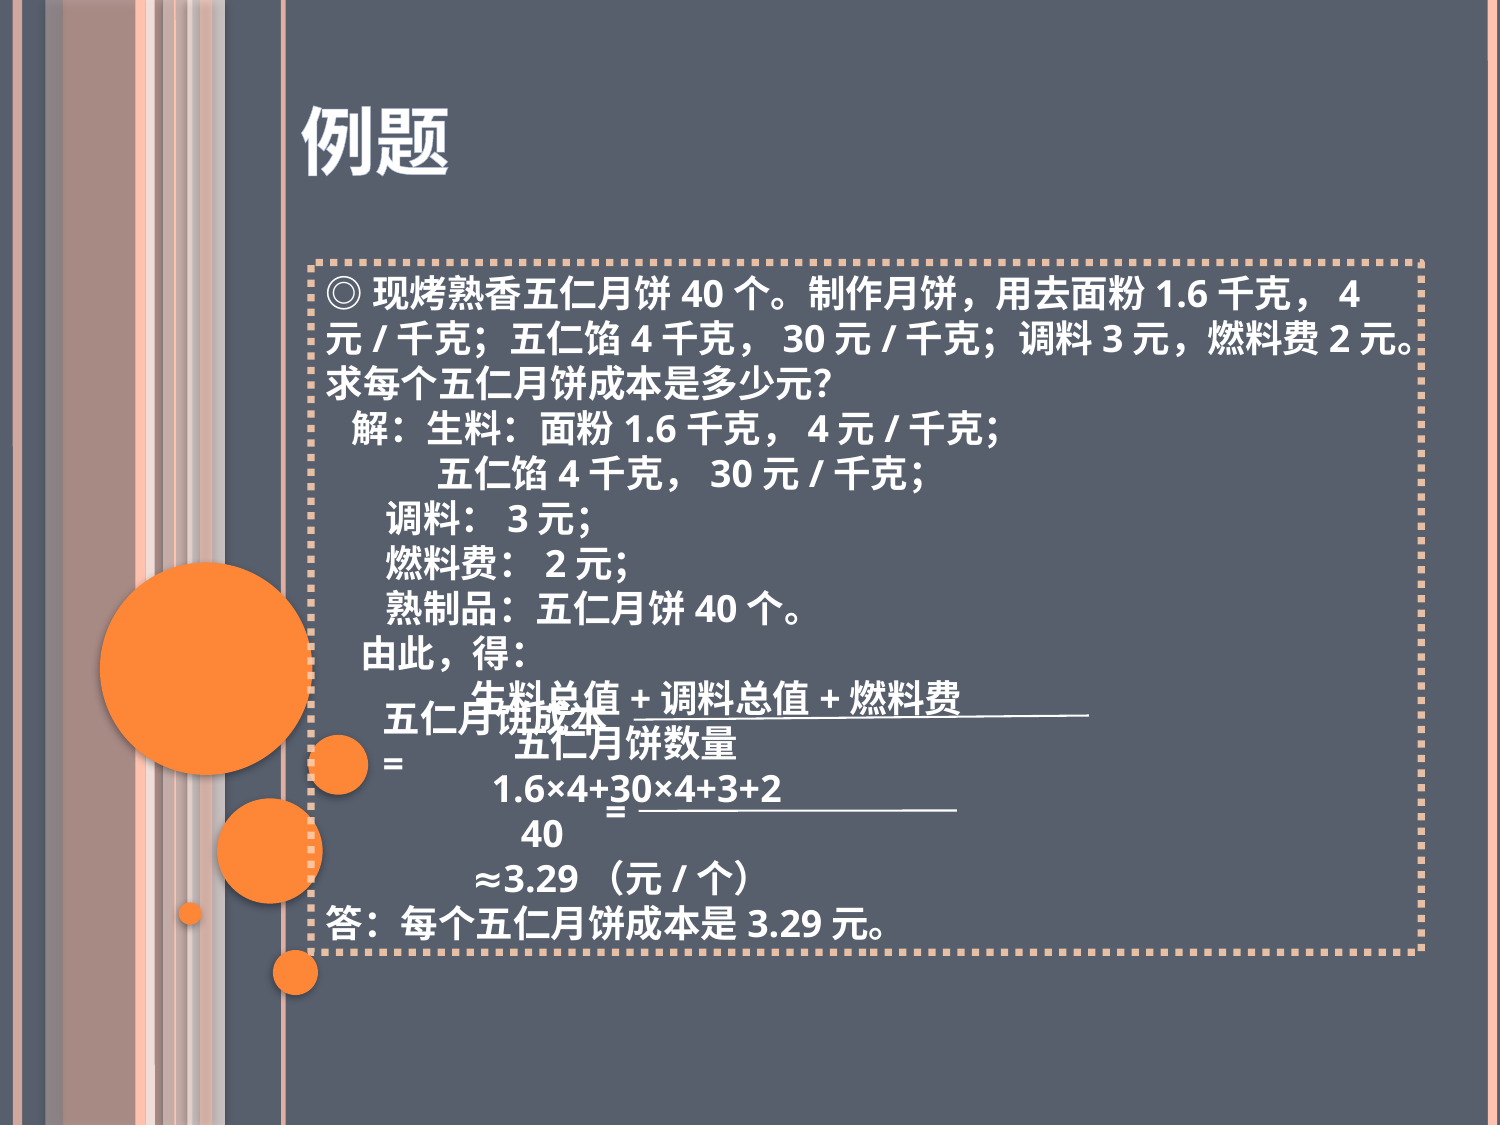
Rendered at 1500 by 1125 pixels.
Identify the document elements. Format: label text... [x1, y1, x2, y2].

text_box 例题 [284, 86, 466, 192]
text_box = [359, 780, 642, 841]
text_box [633, 714, 1090, 721]
text_box 五仁月饼成本= [367, 687, 651, 793]
text_box ◎现烤熟香五仁月饼40个。制作月饼，用去面粉1.6千克，4元/千克；五仁馅4千克，30元/千克；调料3元，燃料费2元。求每个五仁月饼成本是多少元？ 解：生料：面粉1.6千克，4元/千克； 五仁馅4千克，30元/千克； 调料：3元； 燃料费：2元； 熟制品：五仁月饼40个。 由此，得： 生料总值+调料总值+燃料费 五仁月饼数量 1.6×4+30×4+3+2 40 ≈3.29（元/个） 答：每个五仁月饼成本是3.29元。 [311, 262, 1422, 953]
